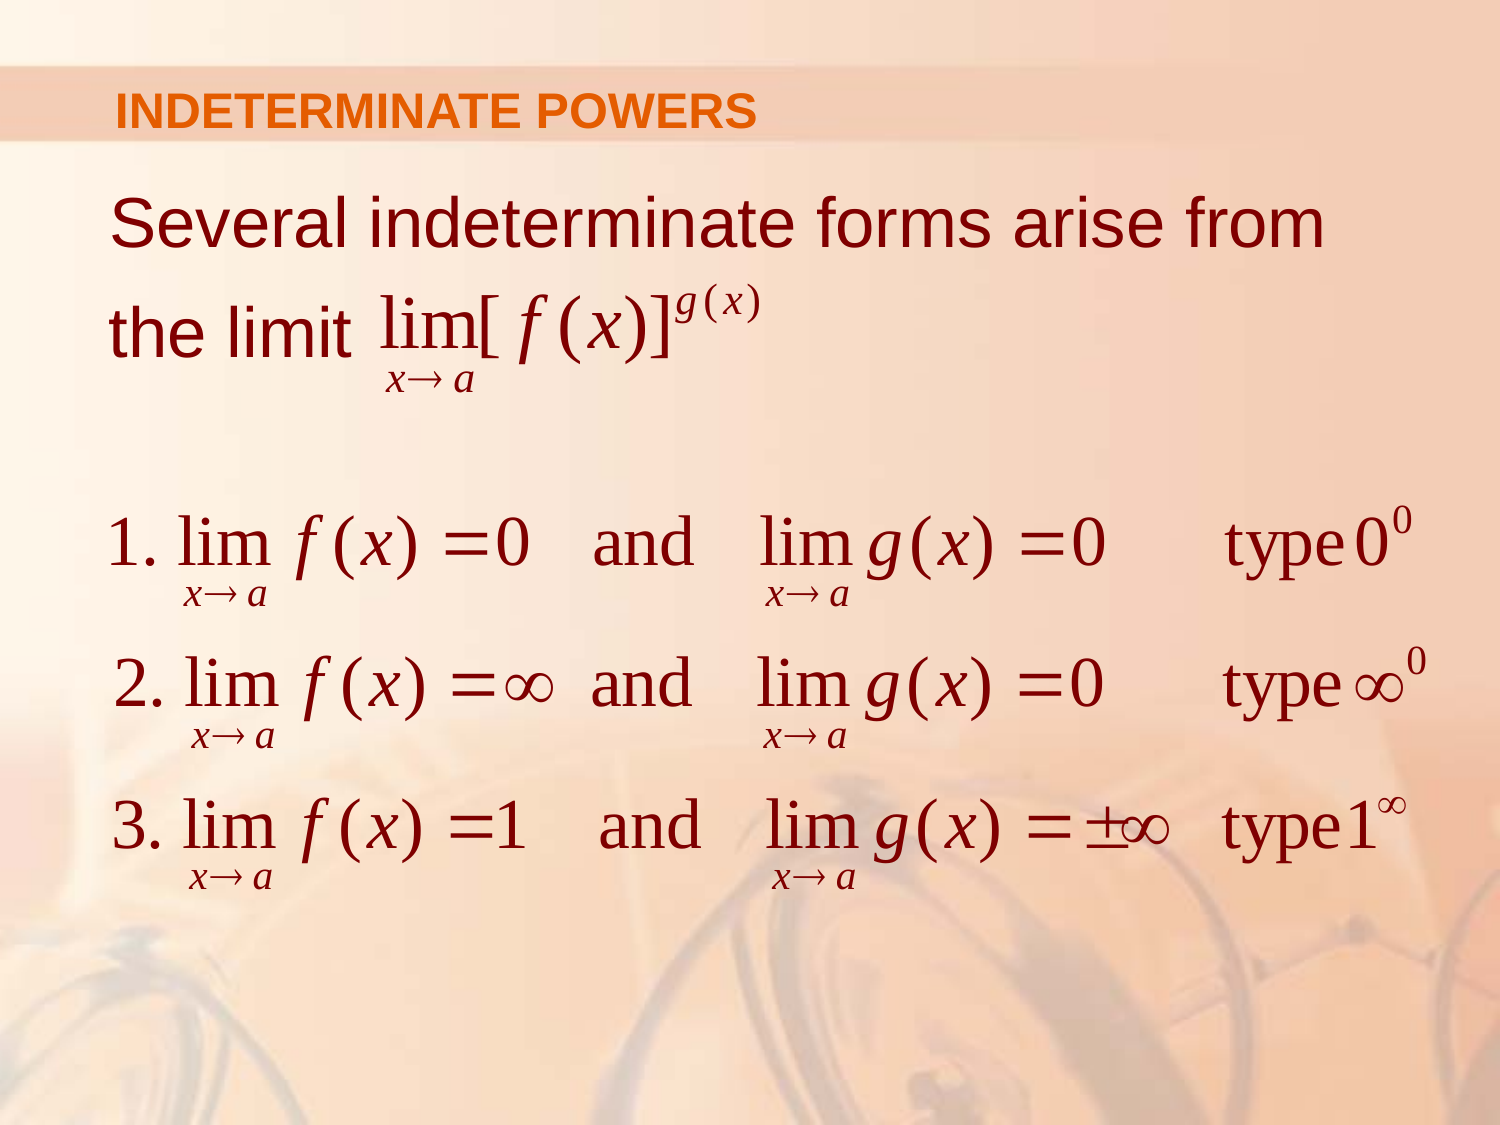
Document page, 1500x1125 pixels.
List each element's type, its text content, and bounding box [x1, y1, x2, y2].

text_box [368, 266, 776, 413]
title INDETERMINATE POWERS [99, 60, 976, 142]
list Several indeterminate forms arise from the limit [93, 142, 1500, 1107]
picture [0, 0, 1500, 1125]
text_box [102, 485, 1447, 905]
